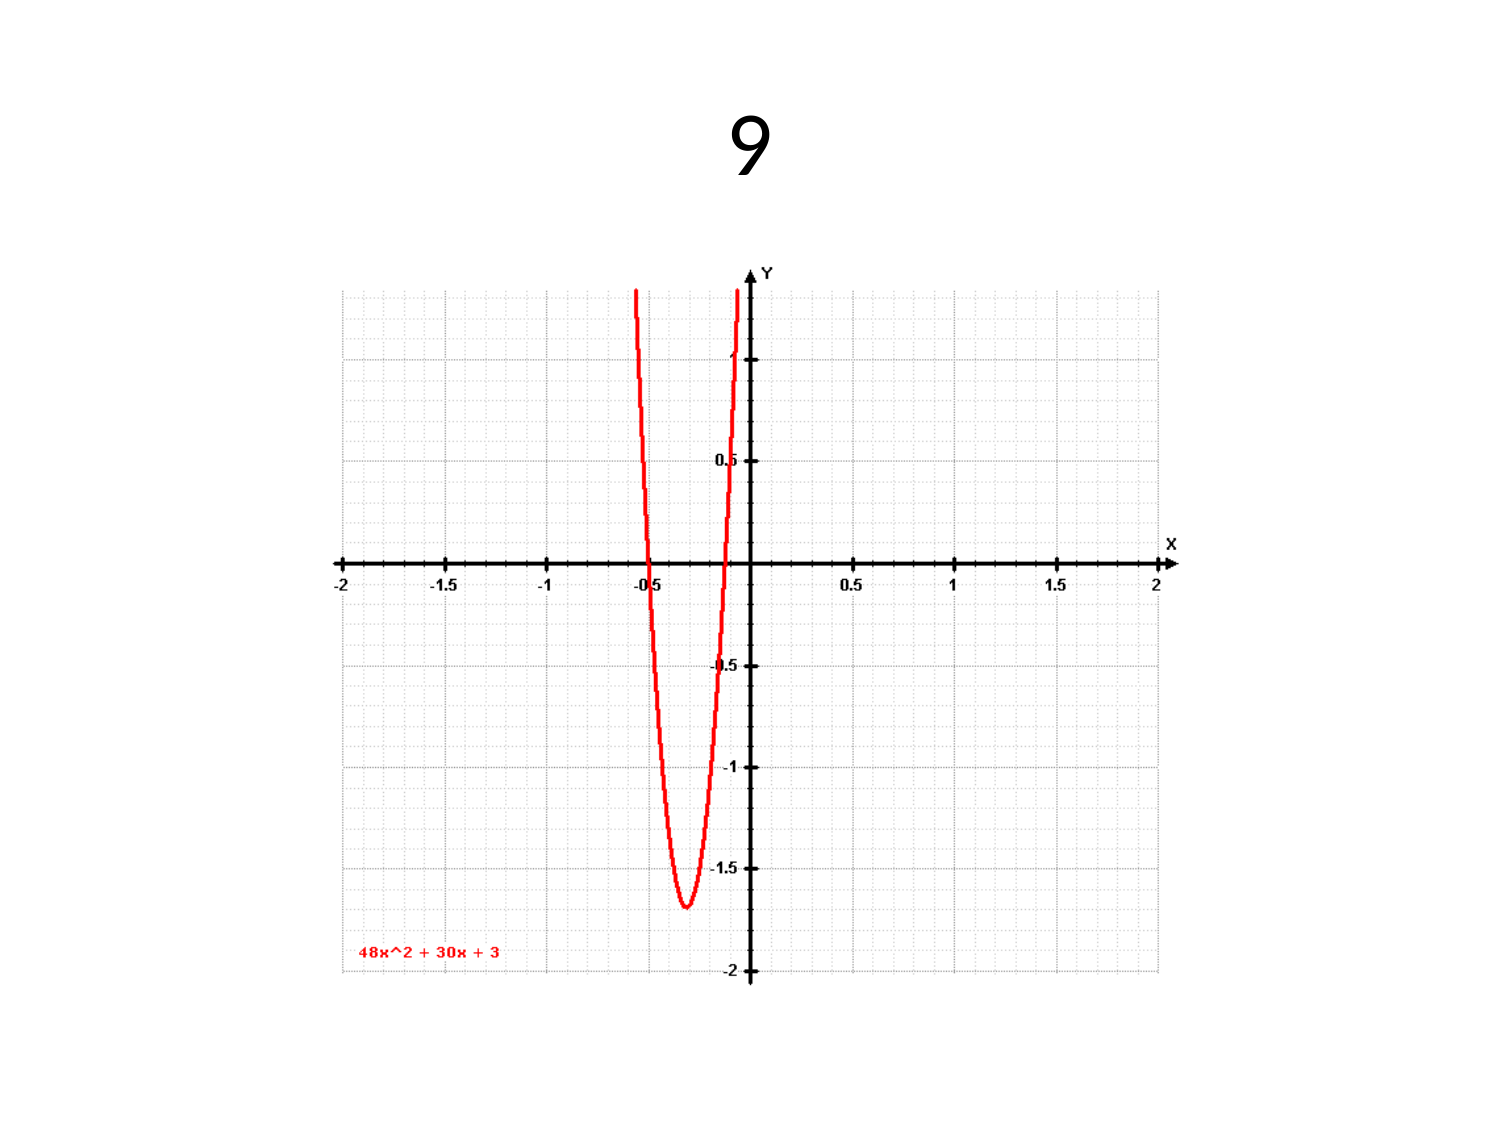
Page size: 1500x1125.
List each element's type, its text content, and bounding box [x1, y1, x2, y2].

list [312, 262, 1188, 1006]
title 9 [75, 45, 1425, 233]
